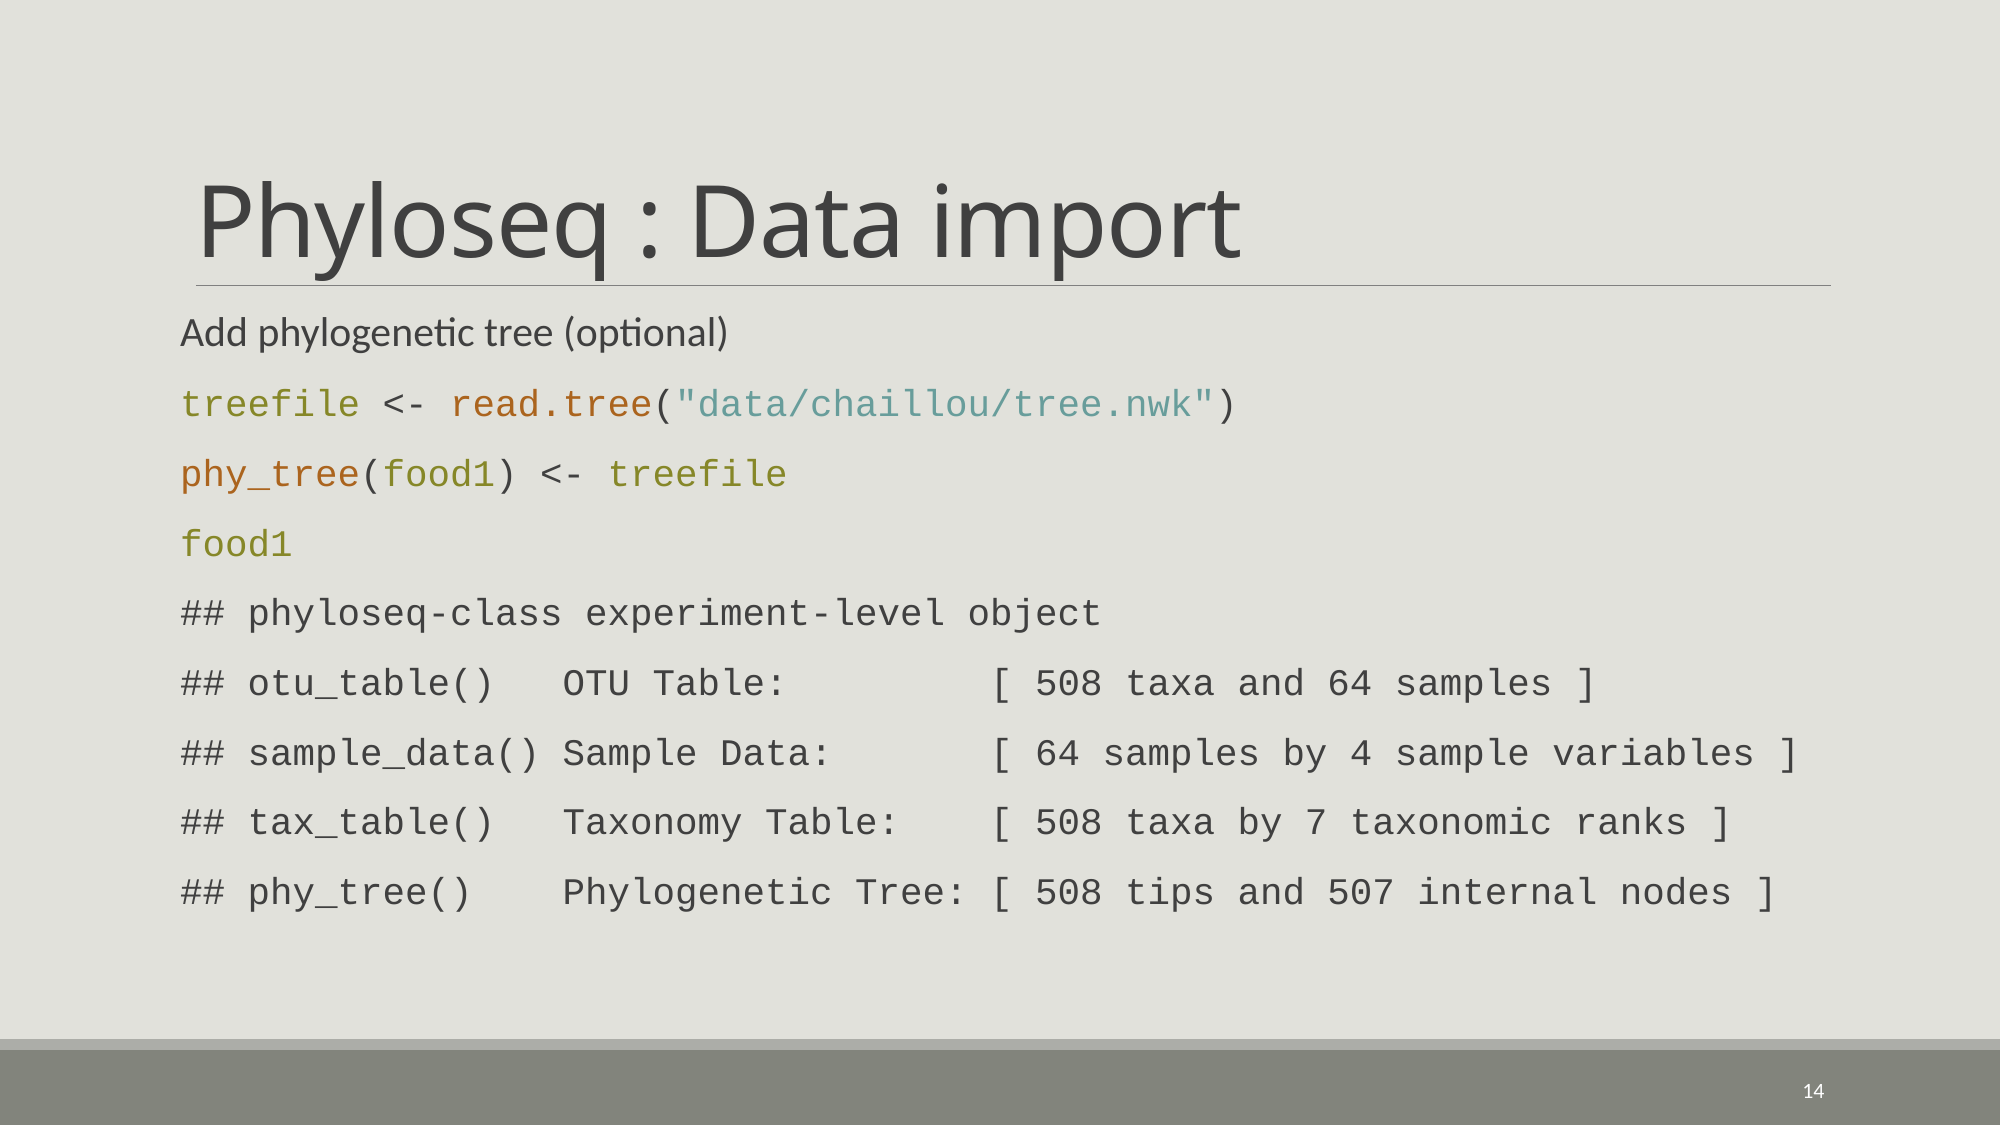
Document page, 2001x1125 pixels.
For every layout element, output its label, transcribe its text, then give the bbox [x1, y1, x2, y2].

slide_number 14 [1624, 1059, 1840, 1120]
title Phyloseq : Data import [180, 47, 1830, 285]
list Add phylogenetic tree (optional) treefile <- read.tree("data/chaillou/tree.nwk") phy_tree(food1) <- treefile food1 ## phyloseq-class experiment-level object ## otu_table() OTU Table: [ 508 taxa and 64 samples ] ## sample_data() Sample Data: [ 64 samples by 4 sample variables ] ## tax_table() Taxonomy Table: [ 508 taxa by 7 taxonomic ranks ] ## phy_tree() Phylogenetic Tree: [ 508 tips and 507 internal nodes ] [180, 302, 2000, 963]
